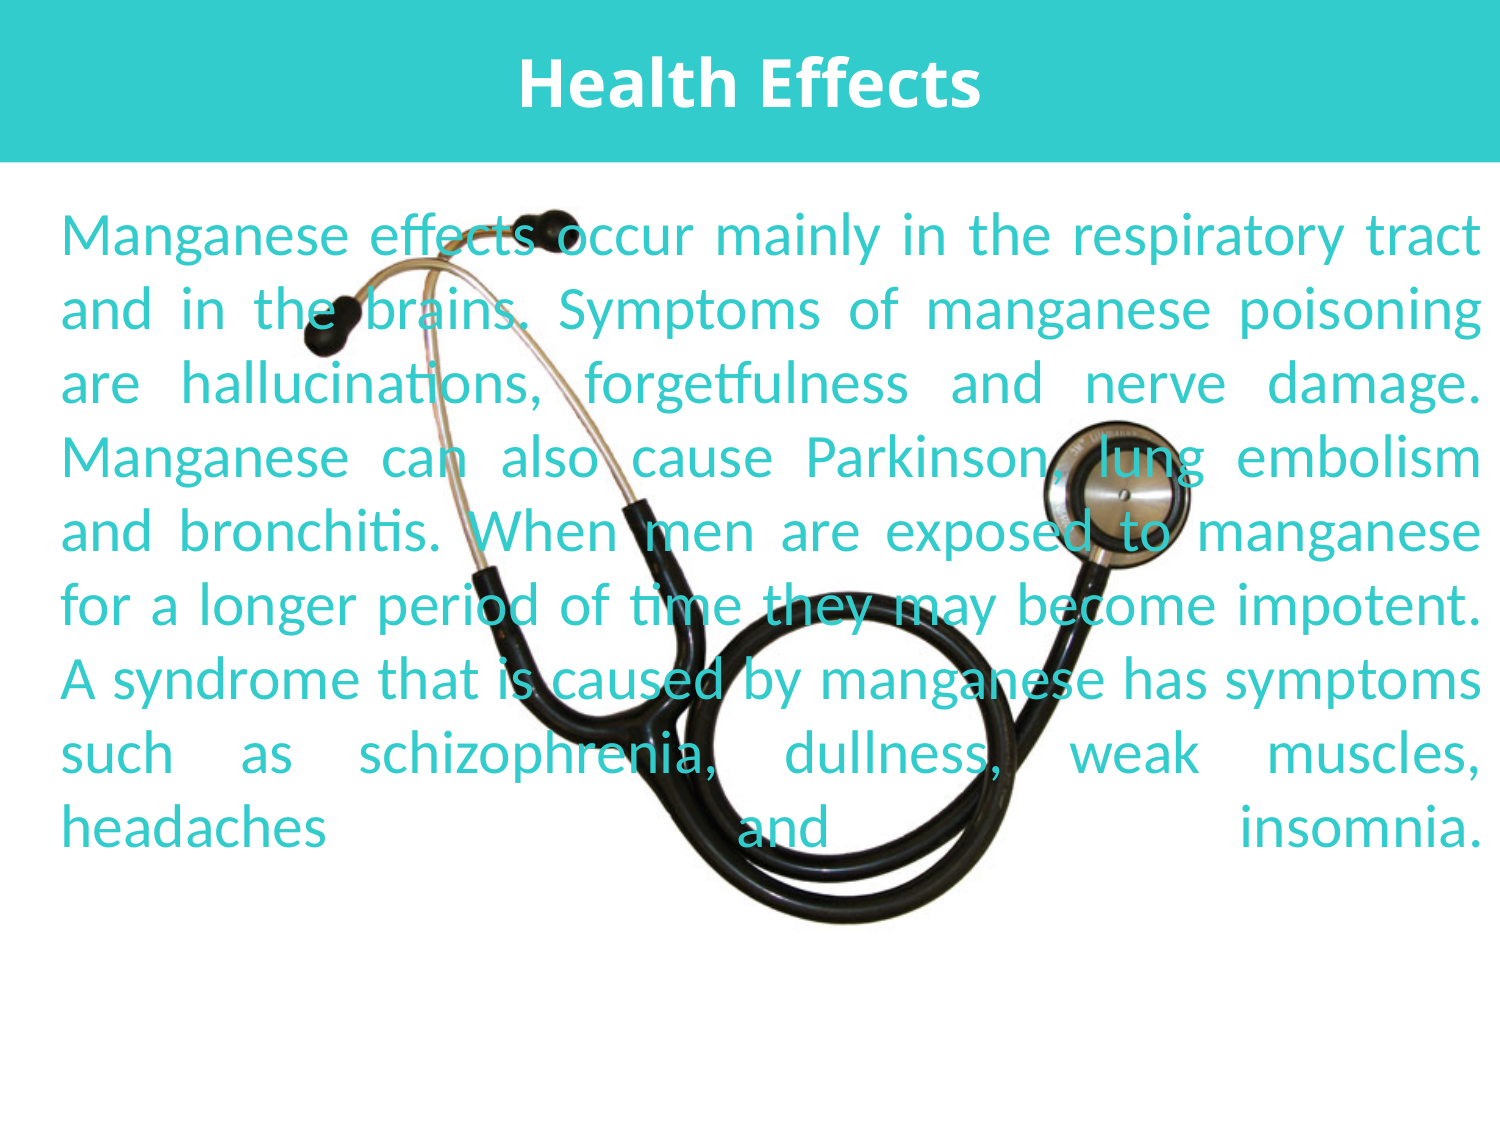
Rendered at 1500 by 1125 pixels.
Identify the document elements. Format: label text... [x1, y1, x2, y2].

title Health Effects [0, 0, 1500, 162]
picture [281, 156, 1219, 969]
list Manganese effects occur mainly in the respiratory tract and in the brains. Symptoms of manganese poisoning are hallucinations, forgetfulness and nerve damage. Manganese can also cause Parkinson, lung embolism and bronchitis. When men are exposed to manganese for a longer period of time they may become impotent. A syndrome that is caused by manganese has symptoms such as schizophrenia, dullness, weak muscles, headaches and insomnia. [0, 162, 1500, 1125]
